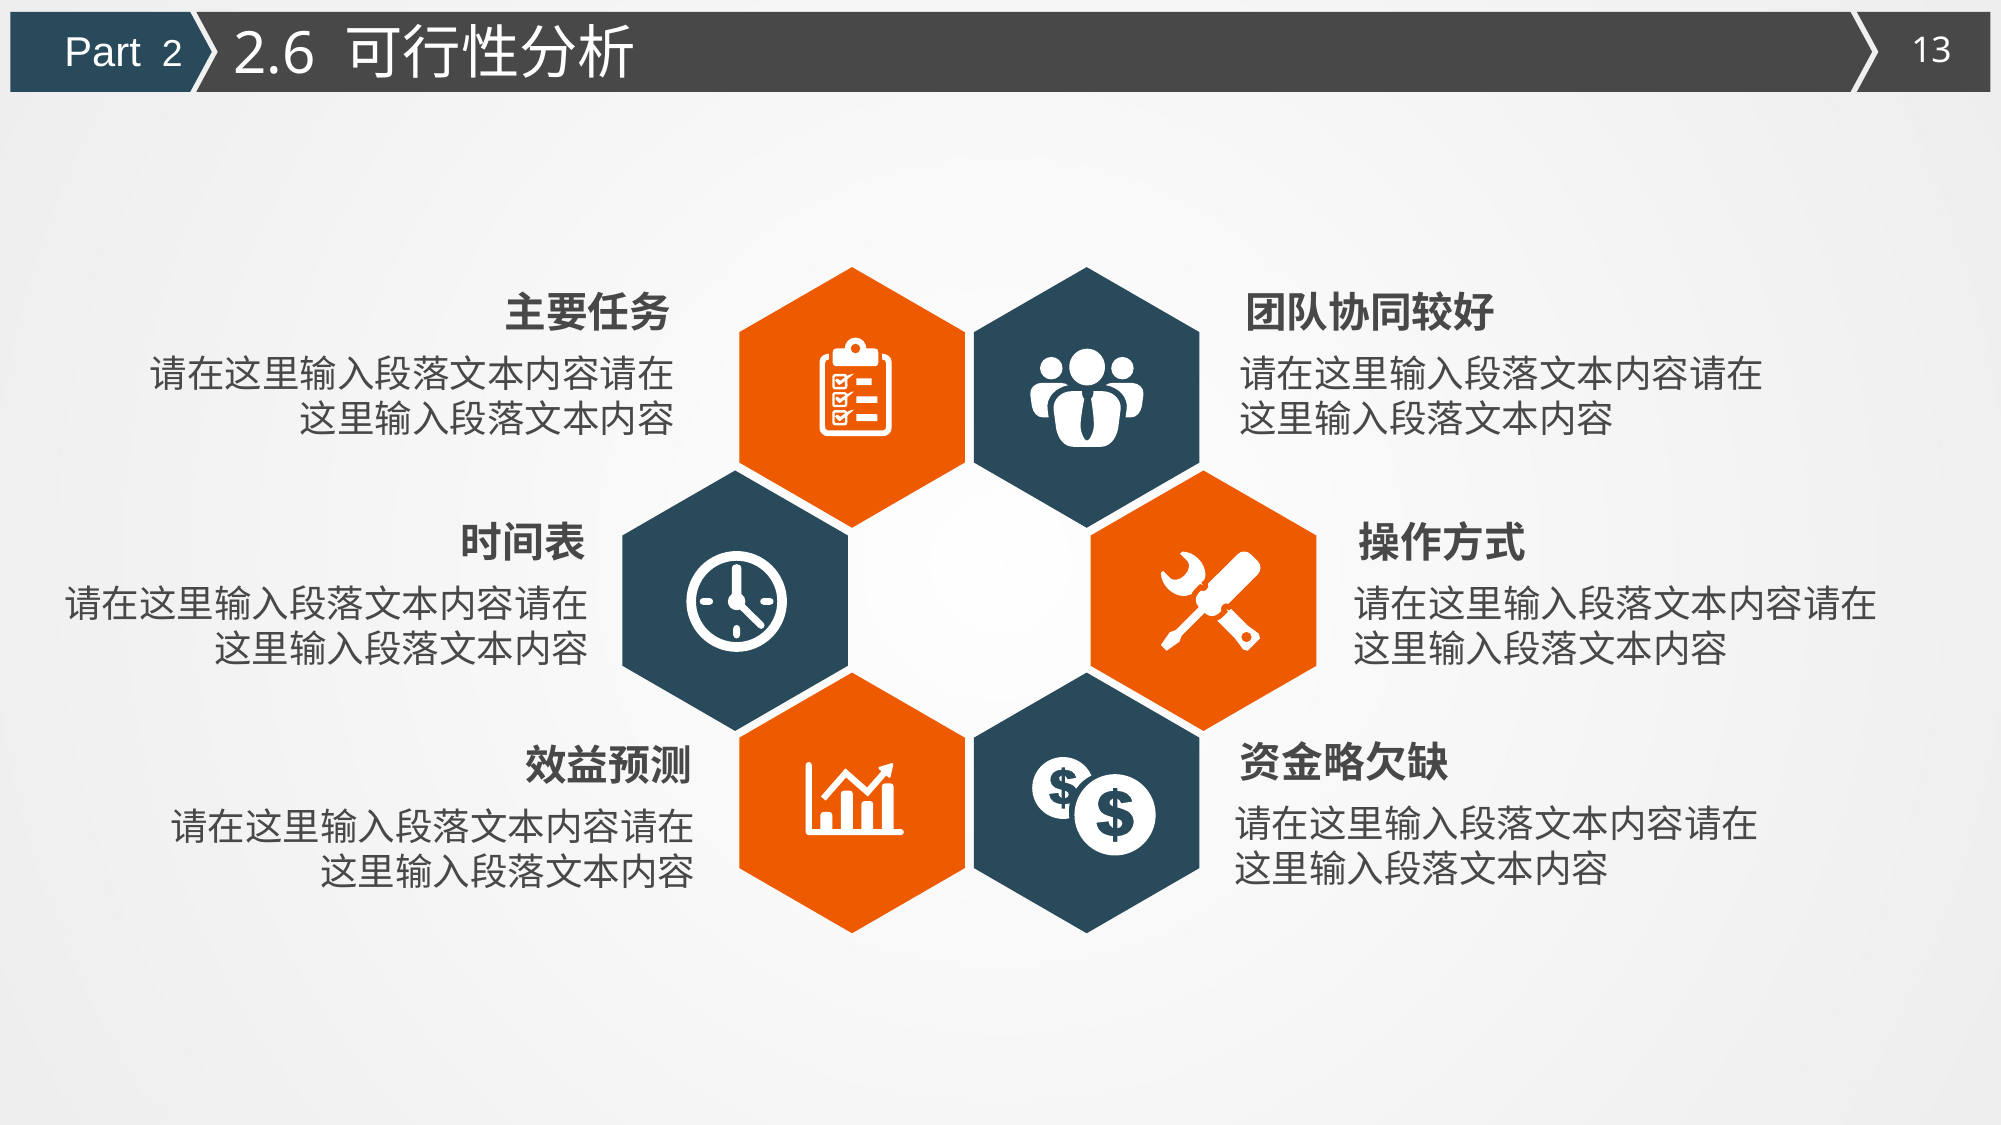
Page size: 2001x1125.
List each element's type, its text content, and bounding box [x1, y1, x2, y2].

text_box [686, 551, 787, 652]
text_box [1053, 391, 1121, 447]
text_box 请在这里输入段落文本内容请在这里输入段落文本内容 [1338, 572, 1898, 678]
text_box [1074, 774, 1156, 856]
text_box [622, 470, 848, 731]
text_box 团队协同较好 [1230, 278, 1558, 342]
text_box 请在这里输入段落文本内容请在这里输入段落文本内容 [151, 795, 711, 901]
text_box [1105, 382, 1144, 418]
text_box [1090, 470, 1317, 731]
text_box [1069, 348, 1105, 386]
text_box 请在这里输入段落文本内容请在这里输入段落文本内容 [1219, 792, 1779, 898]
text_box 2.6 可行性分析 [218, 7, 1046, 93]
text_box 请在这里输入段落文本内容请在这里输入段落文本内容 [1224, 342, 1784, 448]
text_box [973, 267, 1200, 528]
text_box 资金略欠缺 [1224, 728, 1553, 792]
text_box [739, 267, 965, 528]
text_box Part 2 [22, 17, 198, 83]
text_box 请在这里输入段落文本内容请在这里输入段落文本内容 [45, 572, 605, 678]
text_box 请在这里输入段落文本内容请在这里输入段落文本内容 [130, 342, 690, 448]
text_box 主要任务 [358, 278, 687, 342]
text_box [819, 353, 892, 437]
text_box 时间表 [273, 508, 602, 572]
text_box [1040, 356, 1063, 380]
text_box [832, 337, 879, 367]
picture [0, 0, 2001, 1125]
text_box [973, 672, 1200, 934]
text_box [1032, 757, 1092, 819]
text_box [1160, 551, 1261, 651]
text_box [739, 672, 965, 934]
text_box 操作方式 [1343, 508, 1672, 572]
text_box [1030, 382, 1069, 418]
text_box [1111, 356, 1134, 380]
text_box 效益预测 [379, 730, 708, 795]
text_box [805, 761, 904, 836]
